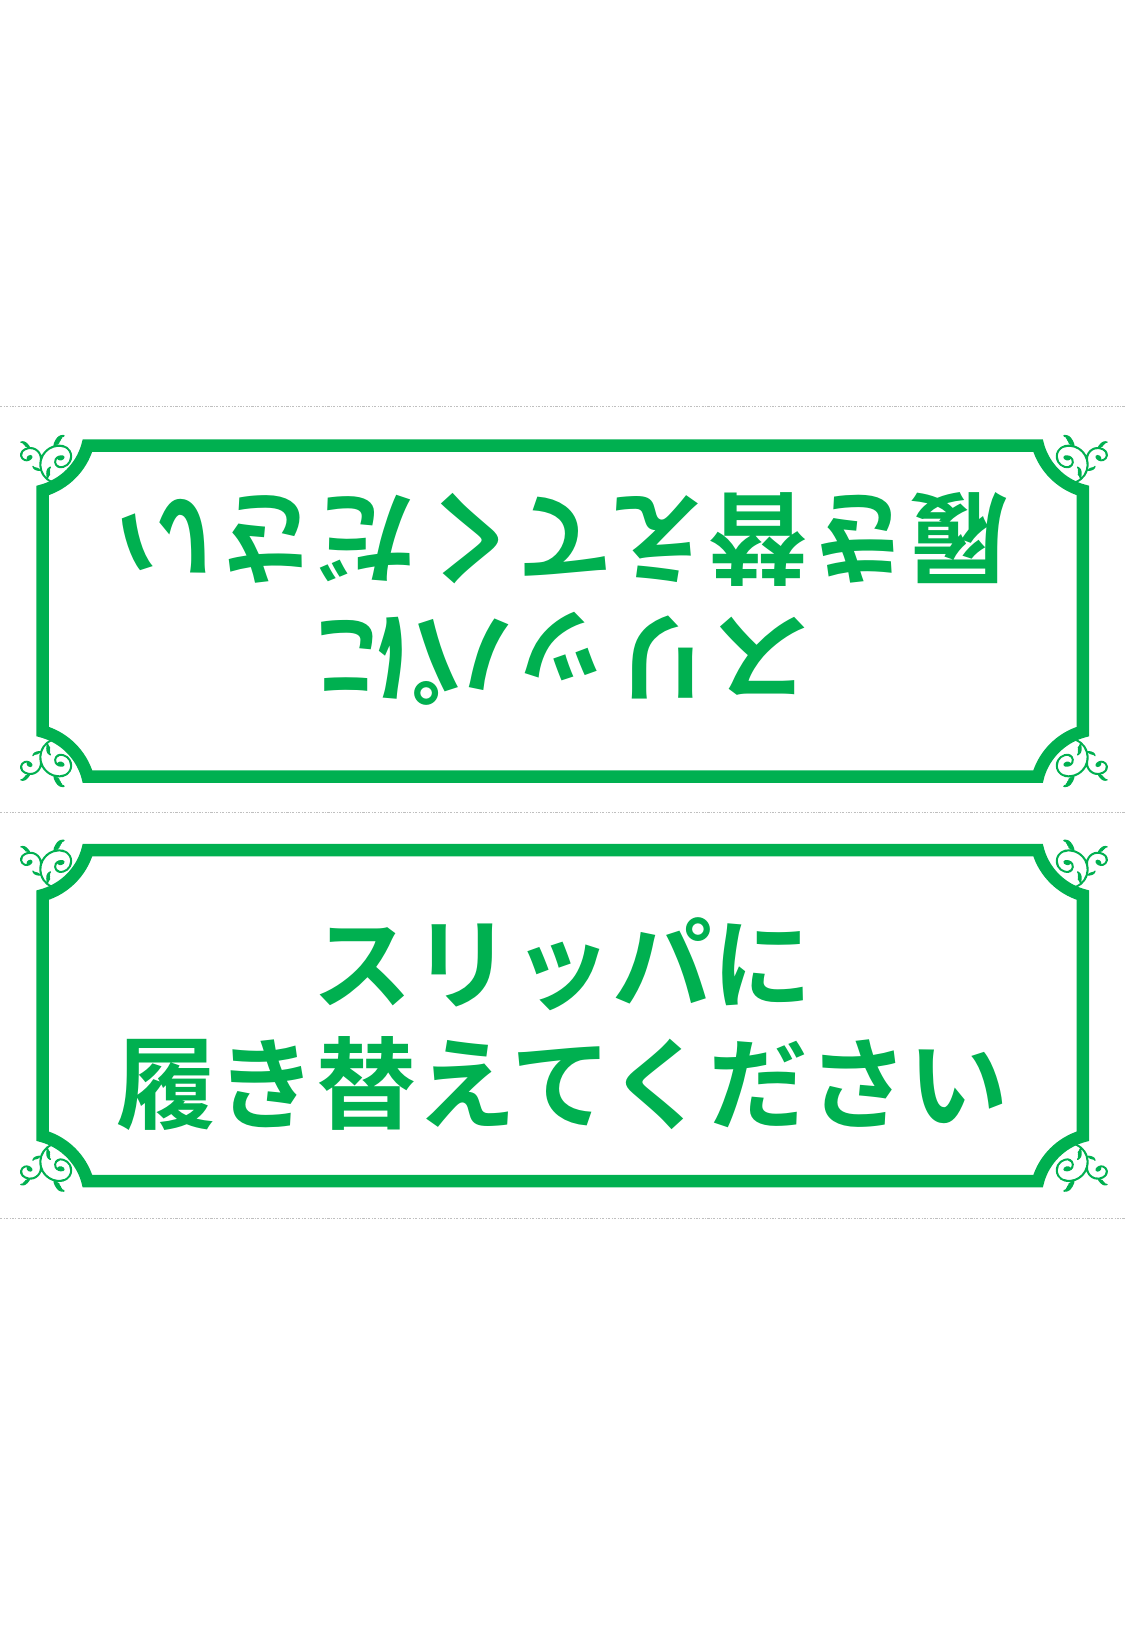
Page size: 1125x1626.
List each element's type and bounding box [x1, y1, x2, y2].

text_box [19, 434, 1108, 788]
text_box [19, 839, 1108, 1192]
